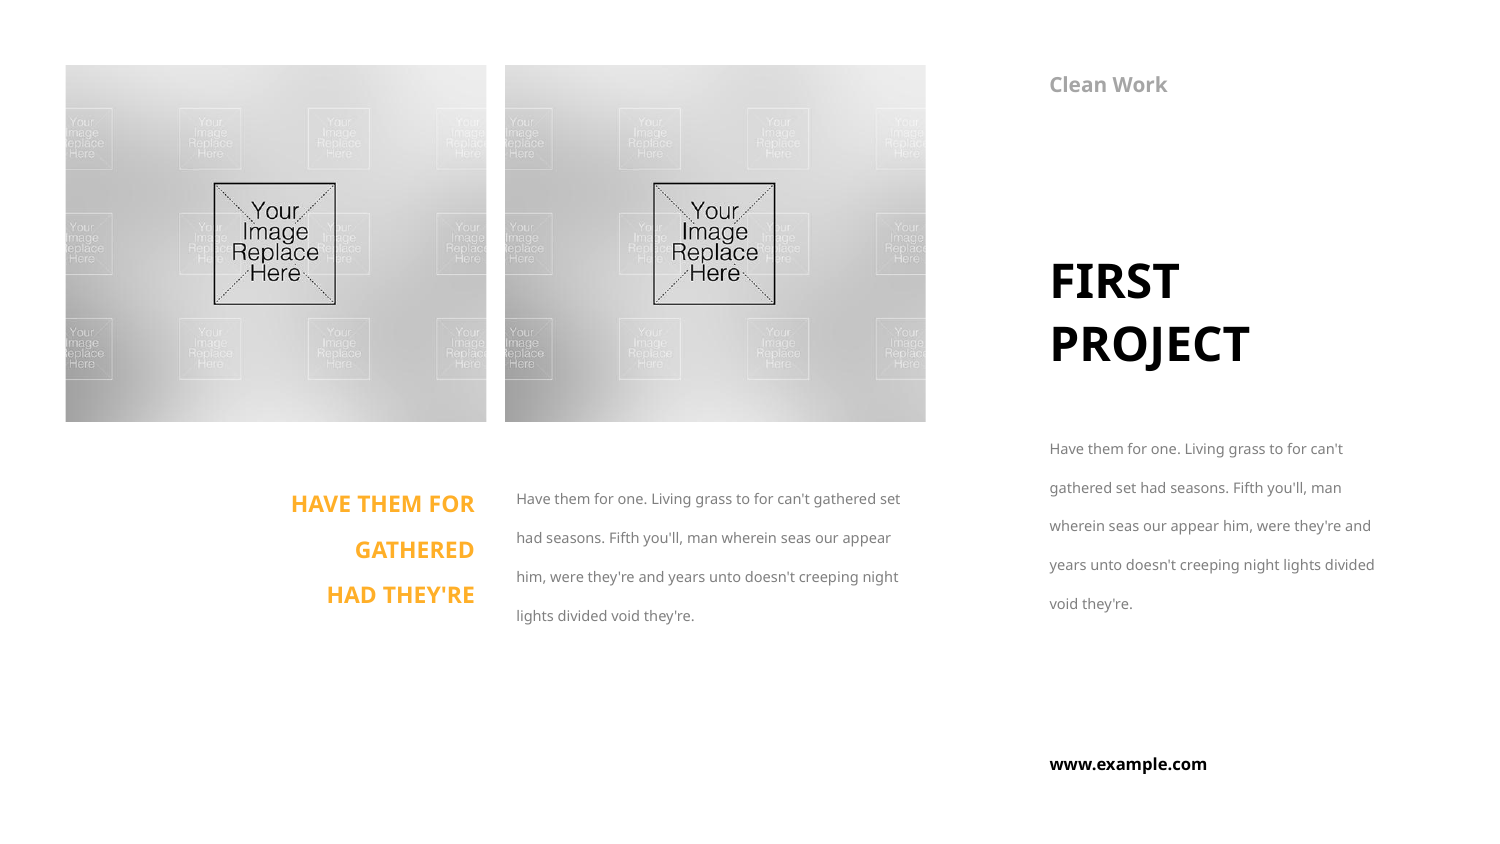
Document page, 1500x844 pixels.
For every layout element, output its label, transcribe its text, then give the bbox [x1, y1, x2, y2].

text_box www.example.com [1038, 747, 1378, 779]
text_box Clean Work [1038, 65, 1353, 102]
picture [504, 65, 926, 423]
text_box FIRST PROJECT [1038, 238, 1353, 355]
picture [65, 65, 487, 423]
text_box Have them for one. Living grass to for can't gathered set had seasons. Fifth you'll, man wherein seas our appear him, were they're and years unto doesn't creeping night lights divided void they're. [505, 463, 926, 597]
text_box HAVE THEM FOR GATHERED HAD THEY'RE [235, 466, 487, 592]
text_box Have them for one. Living grass to for can't gathered set had seasons. Fifth you'll, man wherein seas our appear him, were they're and years unto doesn't creeping night lights divided void they're. [1038, 412, 1390, 578]
